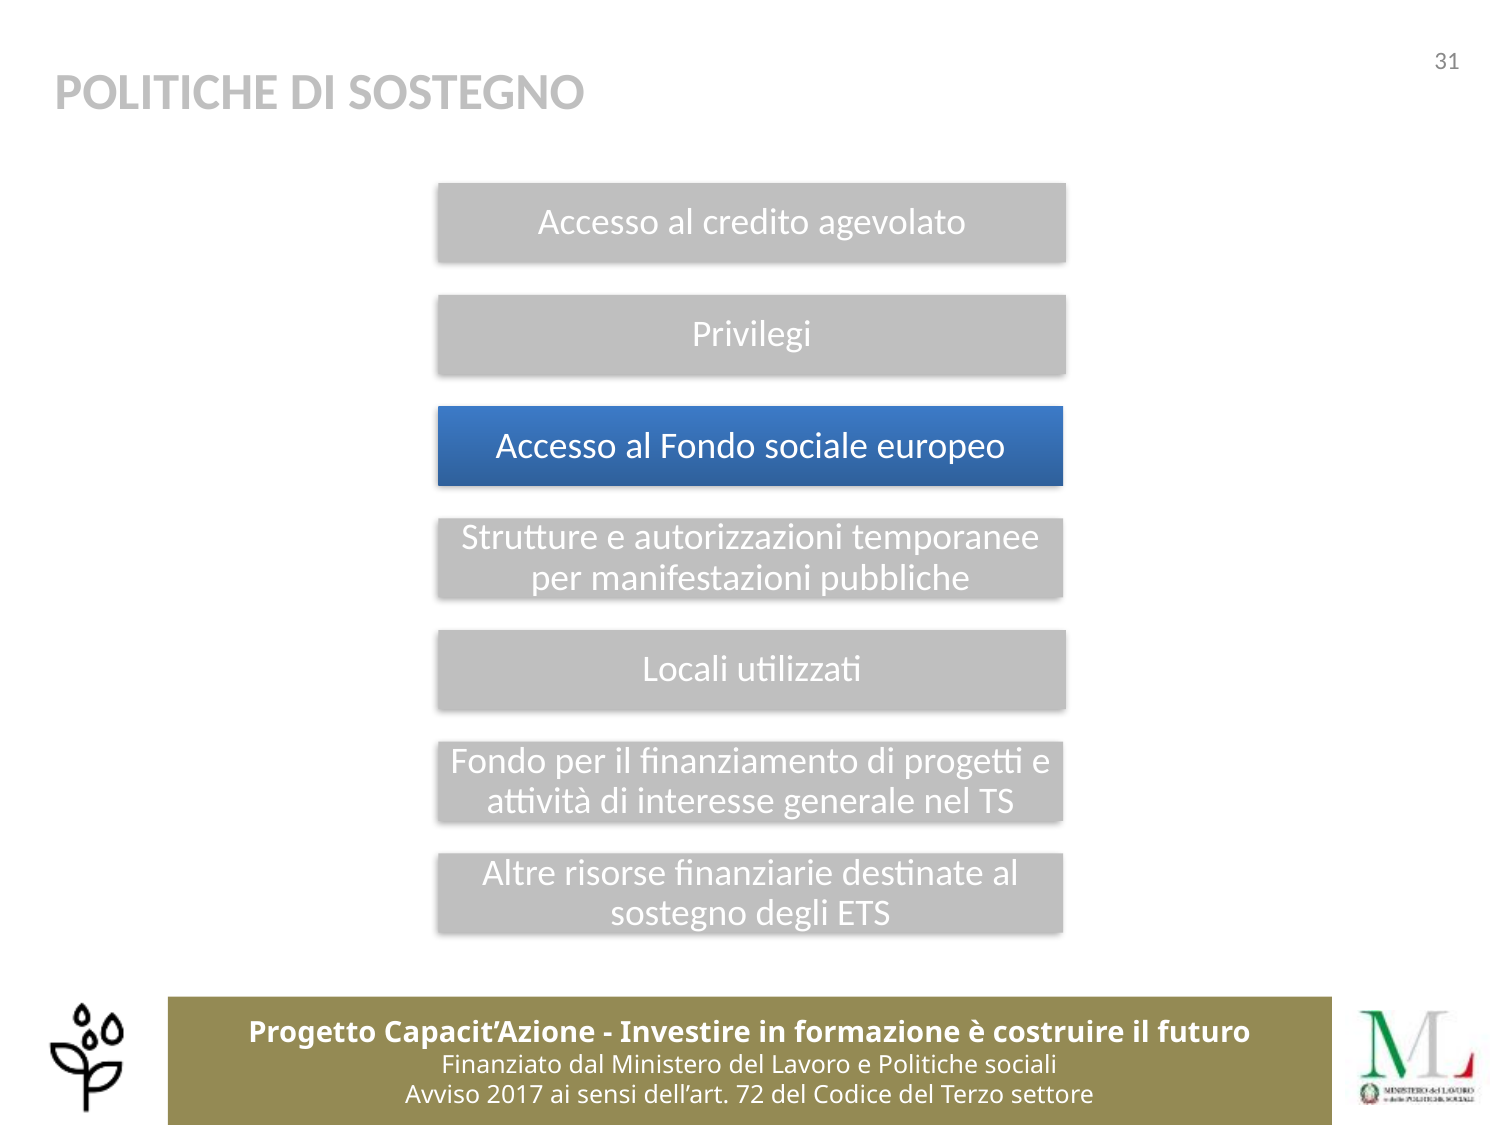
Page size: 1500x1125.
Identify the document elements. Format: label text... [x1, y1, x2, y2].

picture [1345, 1009, 1491, 1106]
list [115, 182, 1389, 933]
slide_number 31 [1124, 29, 1475, 90]
text_box POLITICHE DI SOSTEGNO [39, 49, 602, 139]
picture [47, 1002, 129, 1113]
text_box Progetto Capacit’Azione - Investire in formazione è costruire il futuro Finanziato dal Ministero del Lavoro e Politiche sociali Avviso 2017 ai sensi dell’art. 72 del Codice del Terzo settore [166, 994, 1334, 1125]
